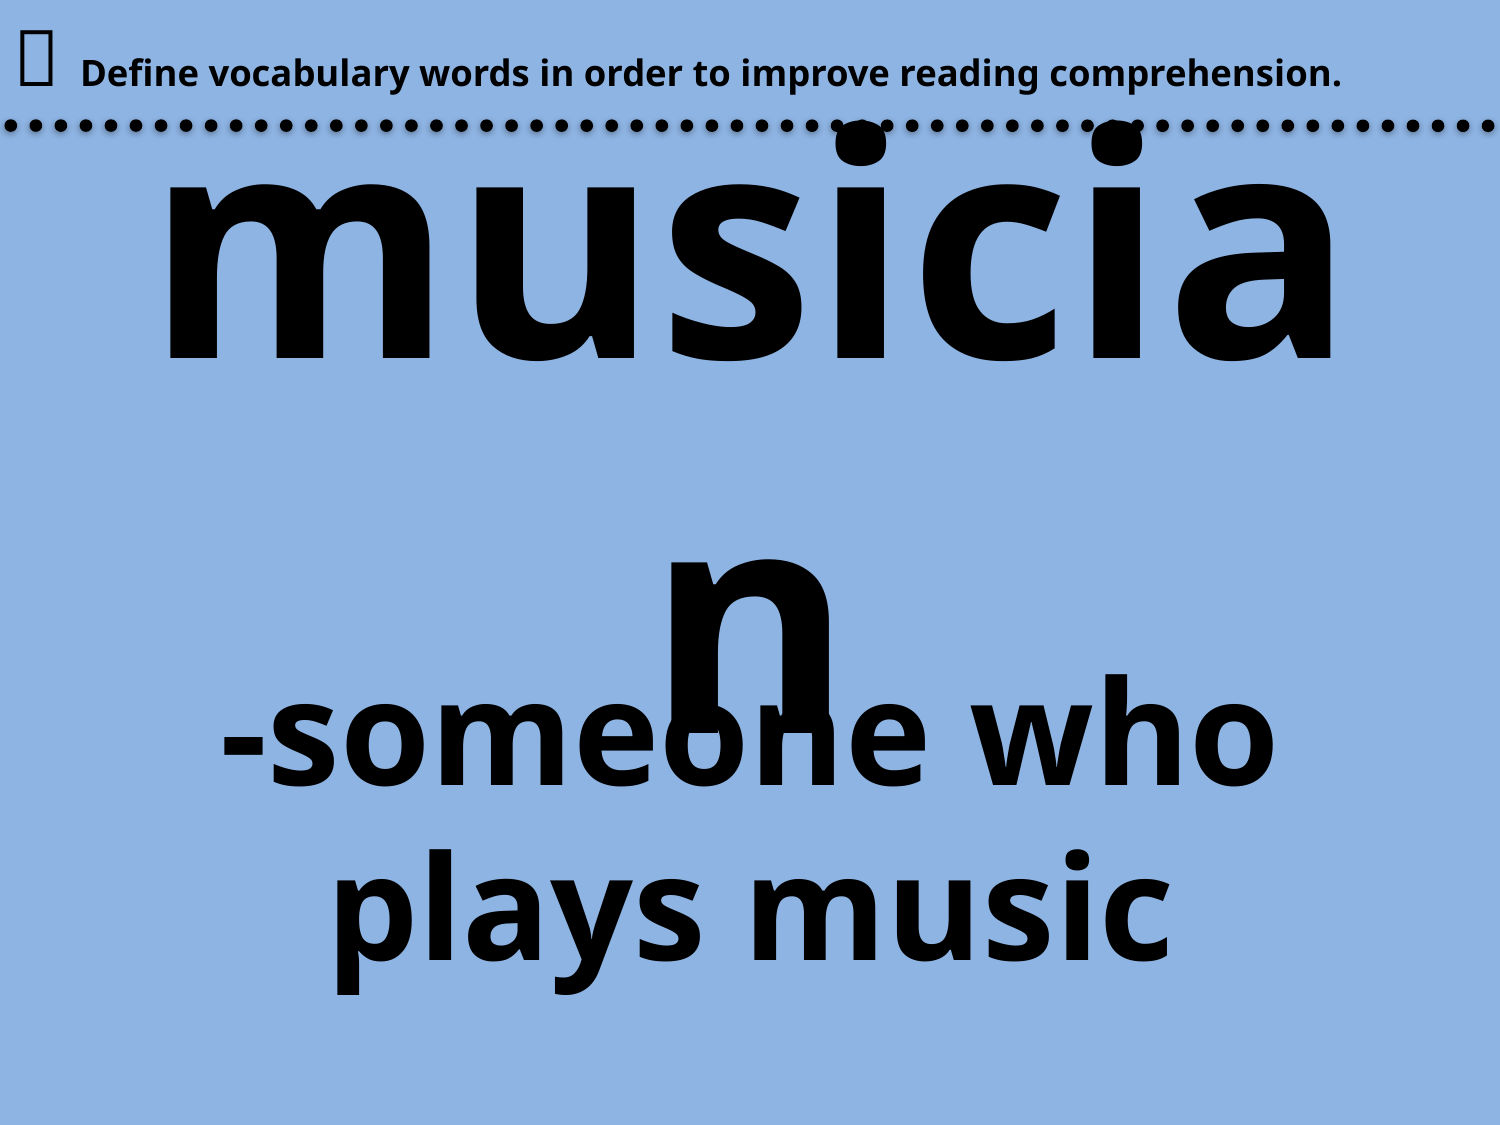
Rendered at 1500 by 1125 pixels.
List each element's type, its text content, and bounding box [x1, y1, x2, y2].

text_box  Define vocabulary words in order to improve reading comprehension. [0, 0, 1500, 109]
title musician [112, 300, 1388, 542]
text_box -someone who plays music [6, 694, 1495, 936]
